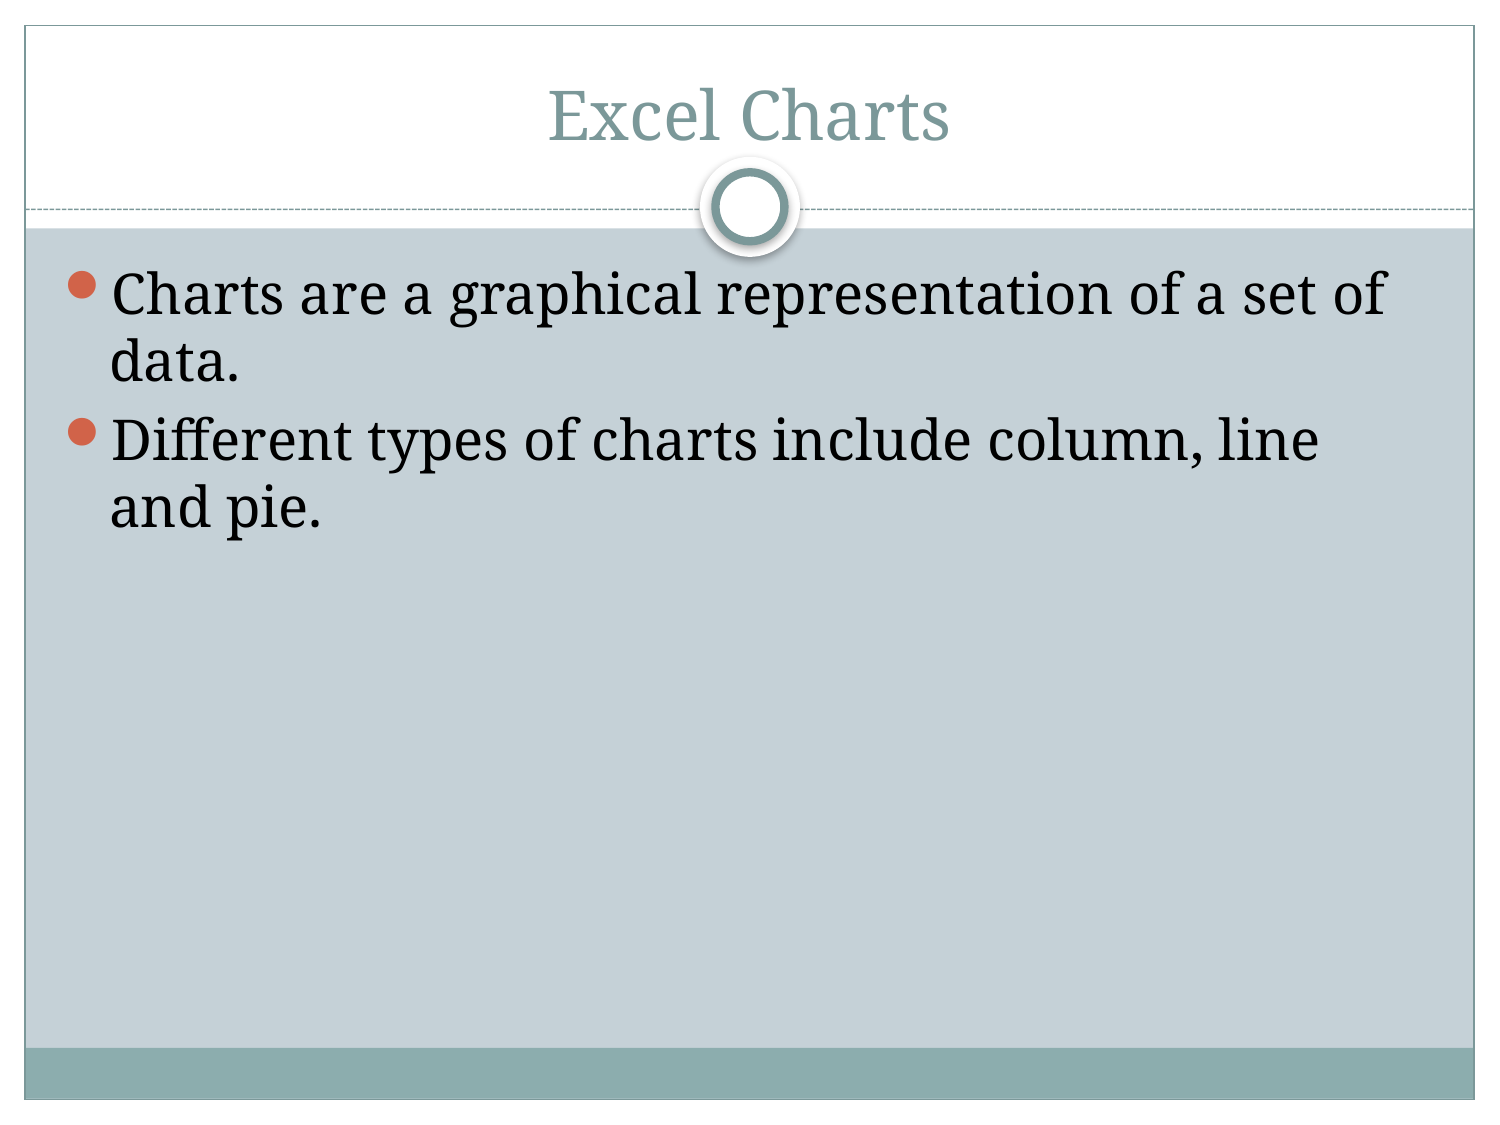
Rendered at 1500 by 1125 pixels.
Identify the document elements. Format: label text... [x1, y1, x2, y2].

list Charts are a graphical representation of a set of data. Different types of charts include column, line and pie. [49, 250, 1445, 1001]
title Excel Charts [49, 37, 1450, 162]
